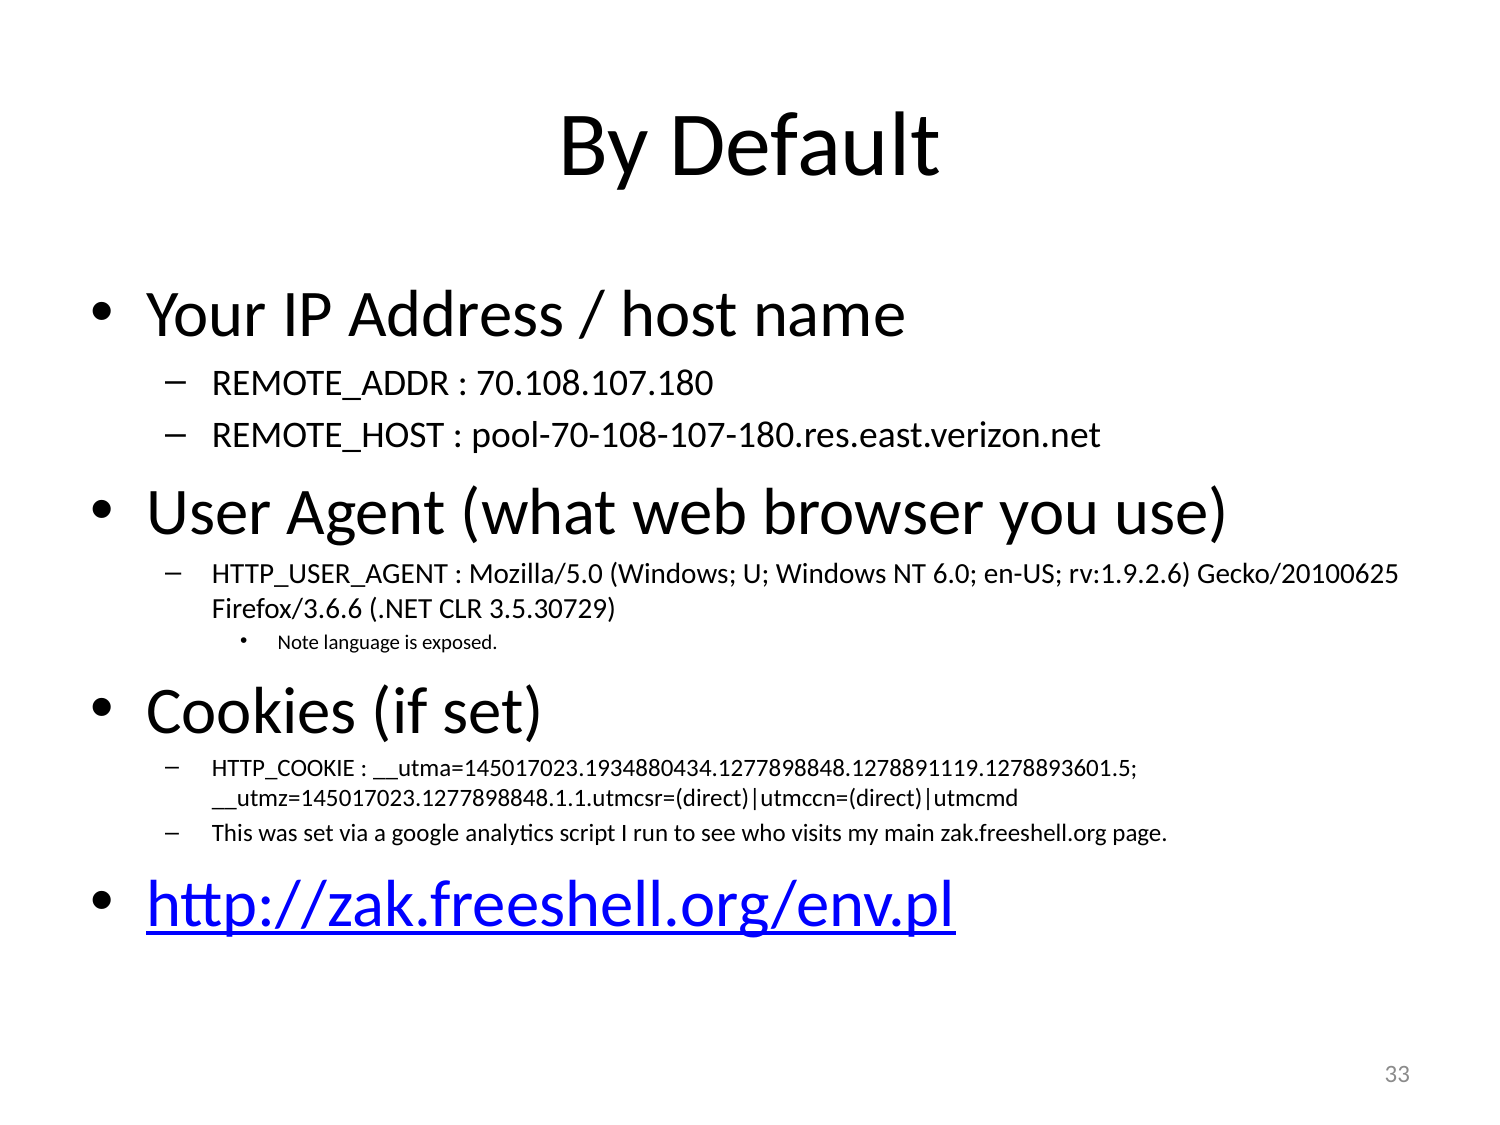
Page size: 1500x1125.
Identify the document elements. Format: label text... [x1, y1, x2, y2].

title By Default [75, 45, 1425, 233]
list Your IP Address / host name REMOTE_ADDR : 70.108.107.180 REMOTE_HOST : pool-70-108-107-180.res.east.verizon.net User Agent (what web browser you use) HTTP_USER_AGENT : Mozilla/5.0 (Windows; U; Windows NT 6.0; en-US; rv:1.9.2.6) Gecko/20100625 Firefox/3.6.6 (.NET CLR 3.5.30729) Note language is exposed. Cookies (if set) HTTP_COOKIE : __utma=145017023.1934880434.1277898848.1278891119.1278893601.5; __utmz=145017023.1277898848.1.1.utmcsr=(direct)|utmccn=(direct)|utmcmd This was set via a google analytics script I run to see who visits my main zak.freeshell.org page. http://zak.freeshell.org/env.pl [75, 262, 1425, 1005]
slide_number 33 [1074, 1042, 1425, 1103]
